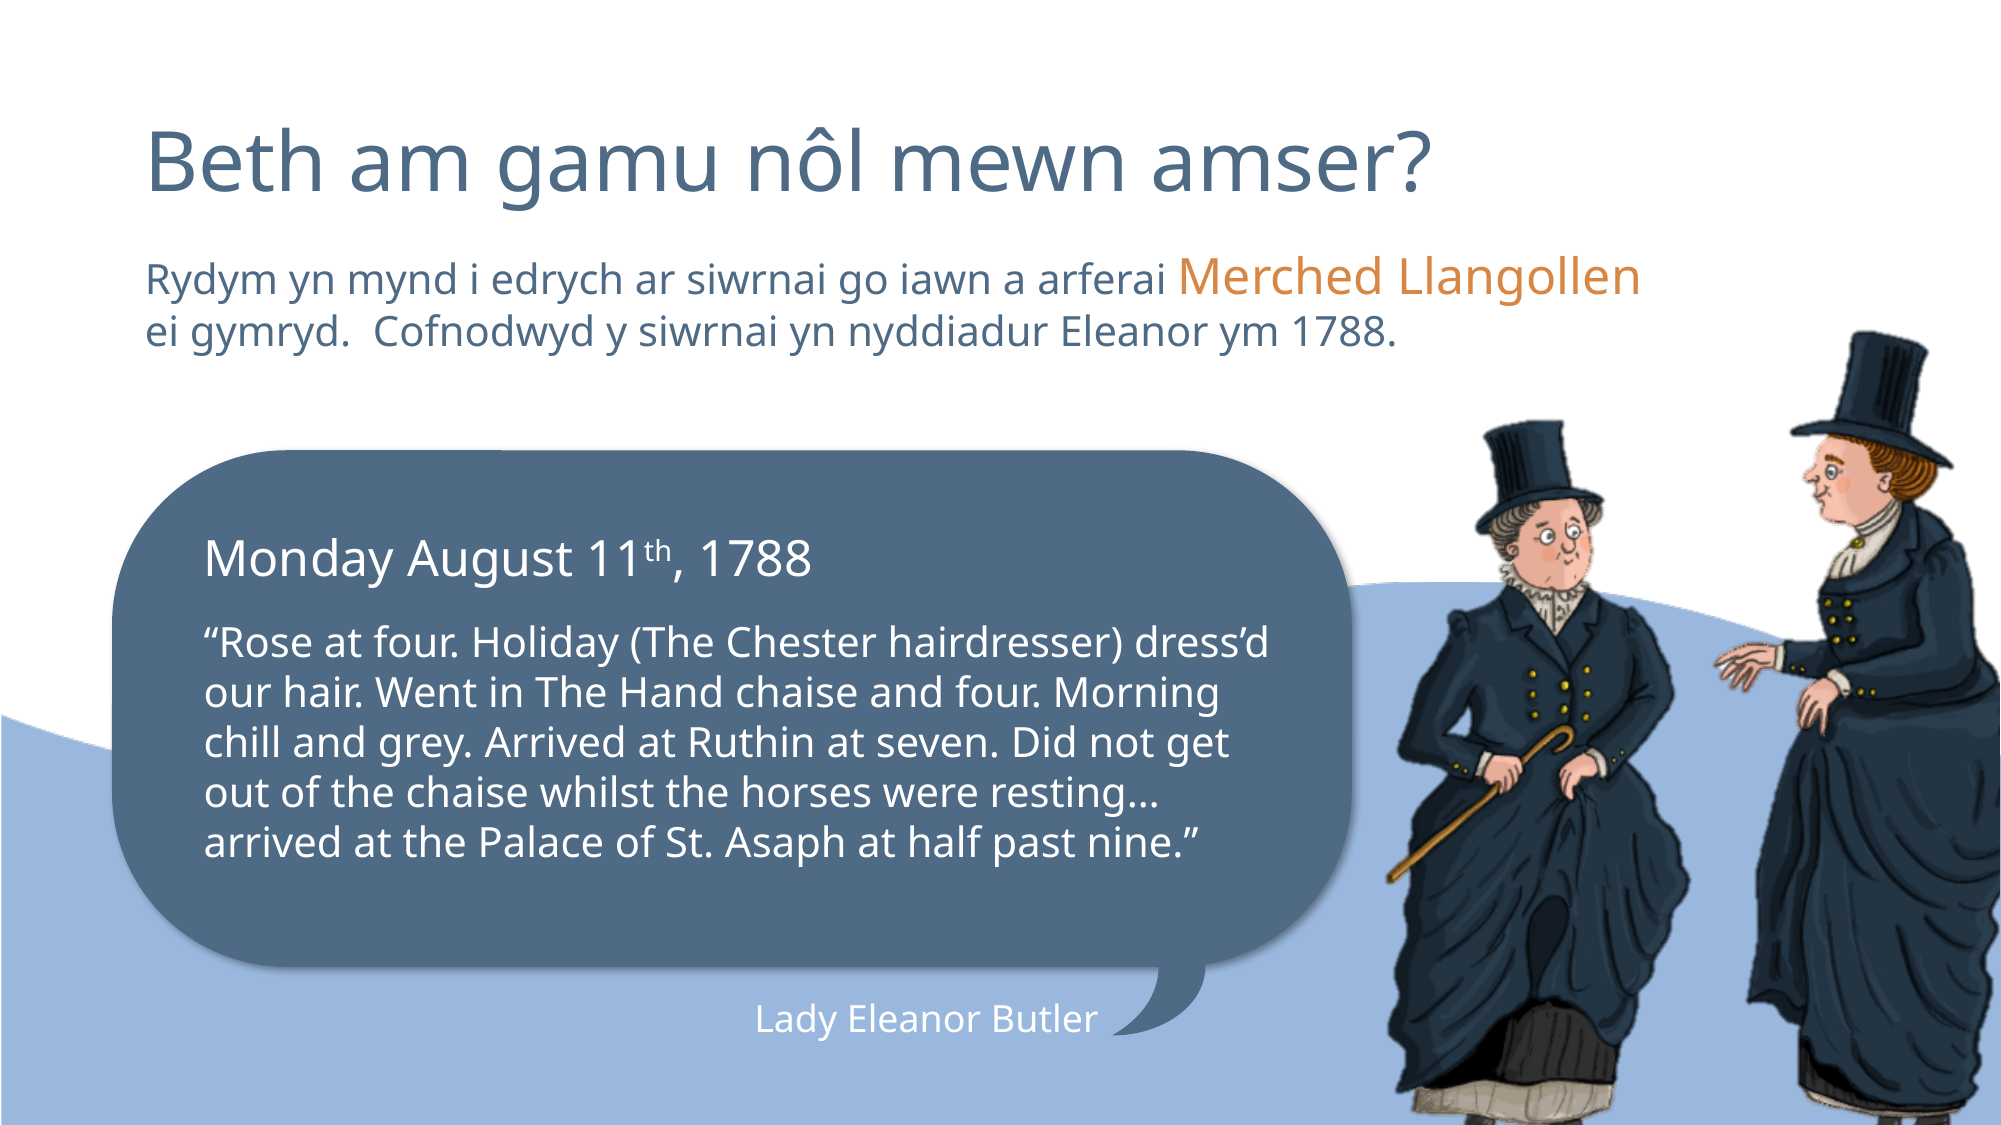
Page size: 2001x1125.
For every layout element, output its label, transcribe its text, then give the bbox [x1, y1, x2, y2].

picture [1, 233, 2000, 1125]
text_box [111, 450, 1352, 1049]
text_box Beth am gamu nôl mewn amser? [130, 93, 1498, 216]
text_box Rydym yn mynd i edrych ar siwrnai go iawn a arferai Merched Llangollen ei gymryd. Cofnodwyd y siwrnai yn nyddiadur Eleanor ym 1788. [130, 237, 1307, 363]
